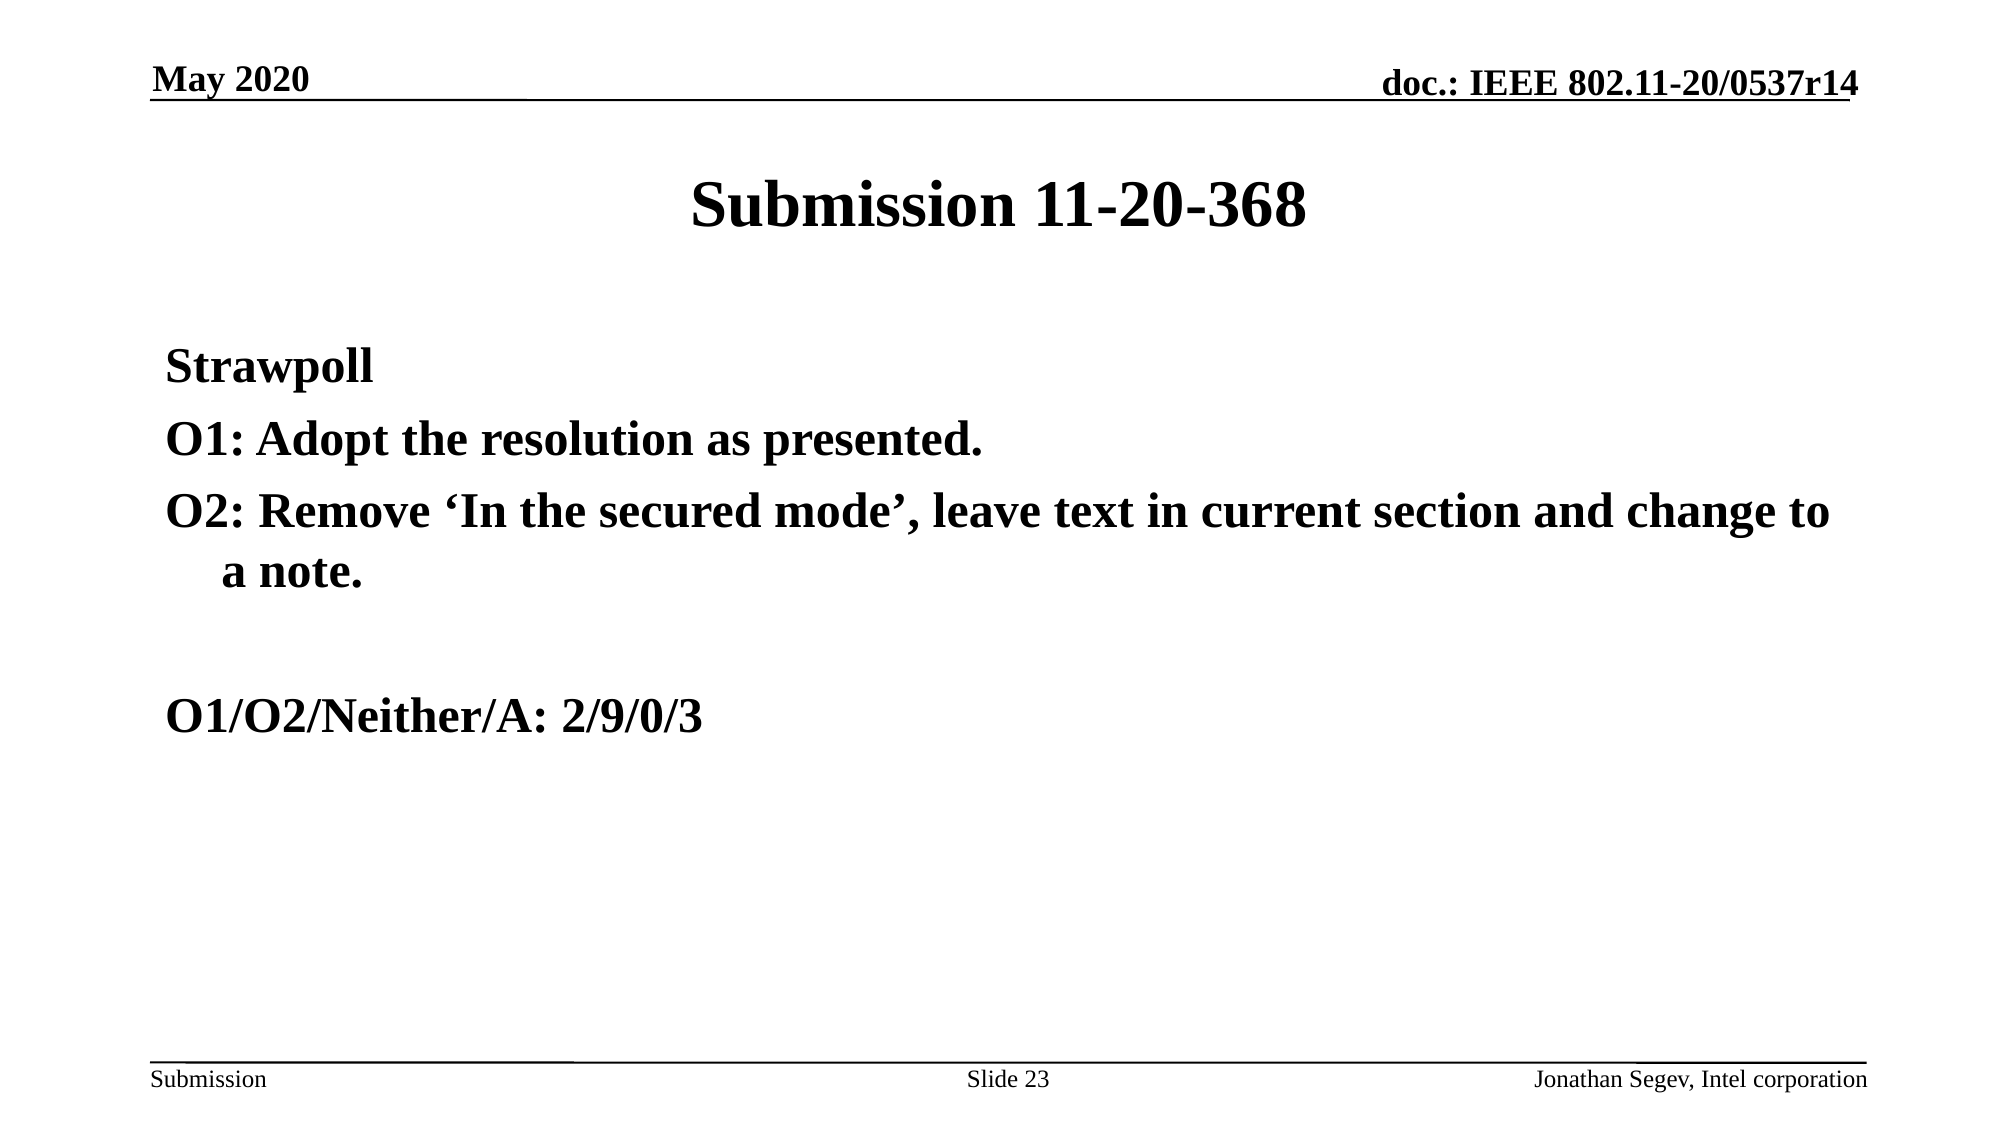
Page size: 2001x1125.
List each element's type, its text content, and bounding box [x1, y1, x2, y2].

list Strawpoll O1: Adopt the resolution as presented. O2: Remove ‘In the secured mode’, leave text in current section and change to a note. O1/O2/Neither/A: 2/9/0/3 [149, 324, 1850, 1000]
title Submission 11-20-368 [149, 112, 1850, 288]
footer Jonathan Segev, Intel corporation [1171, 1061, 1869, 1093]
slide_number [152, 54, 563, 100]
slide_number Slide 23 [950, 1061, 1067, 1123]
